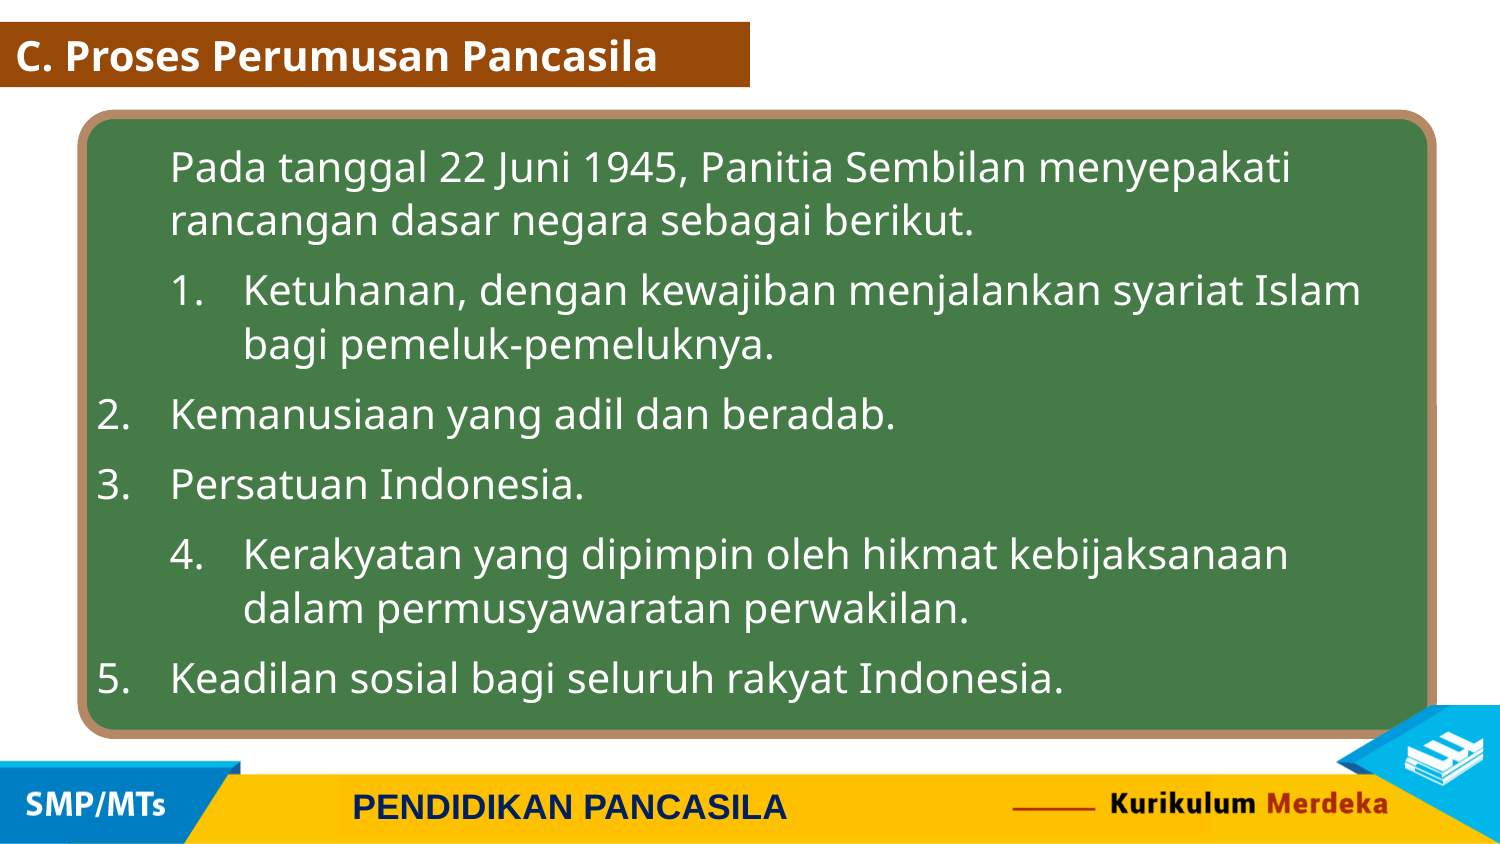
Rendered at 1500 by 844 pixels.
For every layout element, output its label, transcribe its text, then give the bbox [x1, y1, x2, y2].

text_box Pada tanggal 22 Juni 1945, Panitia Sembilan menyepakati rancangan dasar negara sebagai berikut. 1. Ketuhanan, dengan kewajiban menjalankan syariat Islam bagi pemeluk-pemeluknya. 2. Kemanusiaan yang adil dan beradab. 3. Persatuan Indonesia. 4. Kerakyatan yang dipimpin oleh hikmat kebijaksanaan dalam permusyawaratan perwakilan. 5. Keadilan sosial bagi seluruh rakyat Indonesia. [79, 129, 1378, 182]
picture [0, 184, 1489, 705]
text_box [0, 705, 1500, 844]
text_box C. Proses Perumusan Pancasila [0, 20, 752, 89]
text_box [84, 112, 1435, 182]
